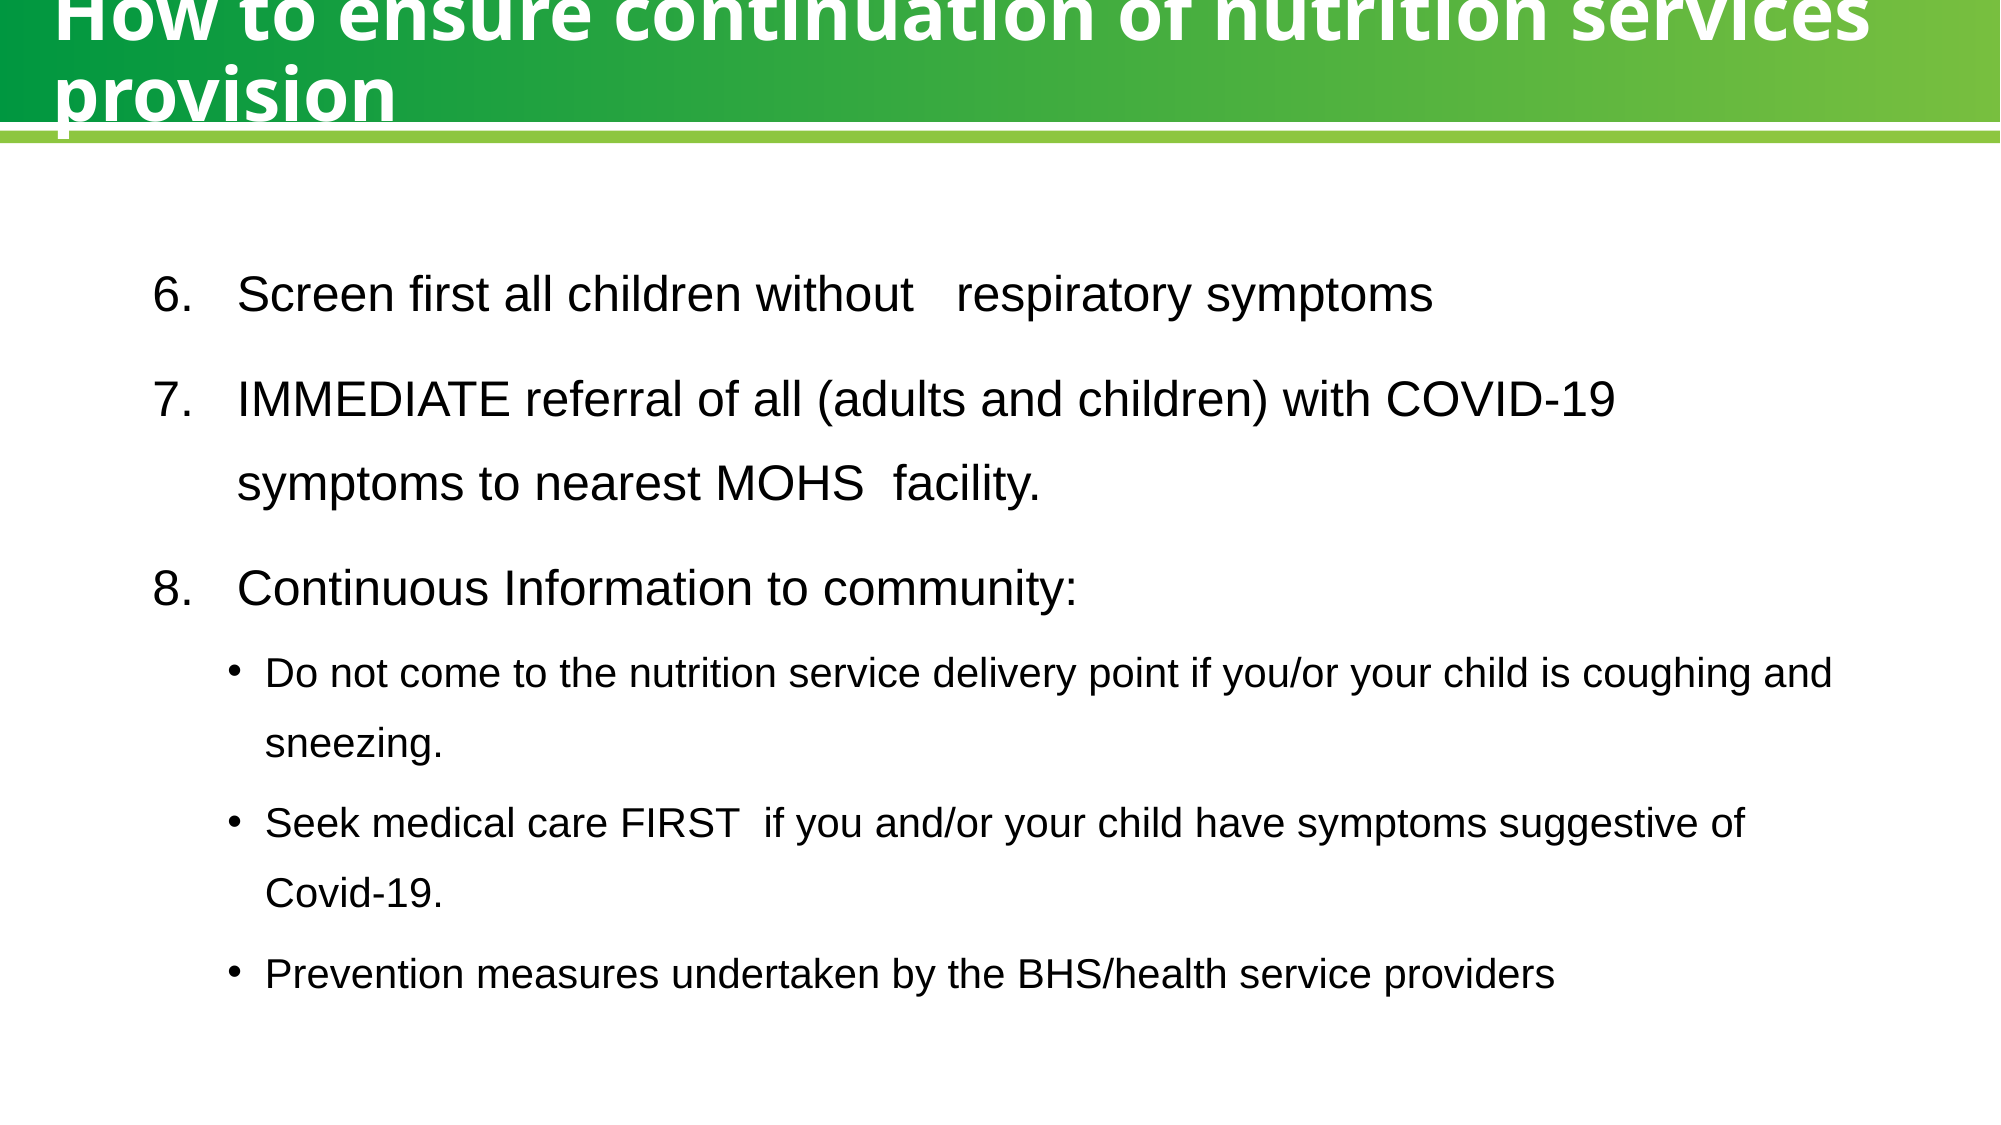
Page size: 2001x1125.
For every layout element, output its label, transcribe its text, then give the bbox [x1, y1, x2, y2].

list Screen first all children without respiratory symptoms IMMEDIATE referral of all (adults and children) with COVID-19 symptoms to nearest MOHS facility. Continuous Information to community: Do not come to the nutrition service delivery point if you/or your child is coughing and sneezing. Seek medical care FIRST if you and/or your child have symptoms suggestive of Covid-19. Prevention measures undertaken by the BHS/health service providers [137, 230, 1863, 1014]
title How to ensure continuation of nutrition services provision [37, 1, 2000, 112]
